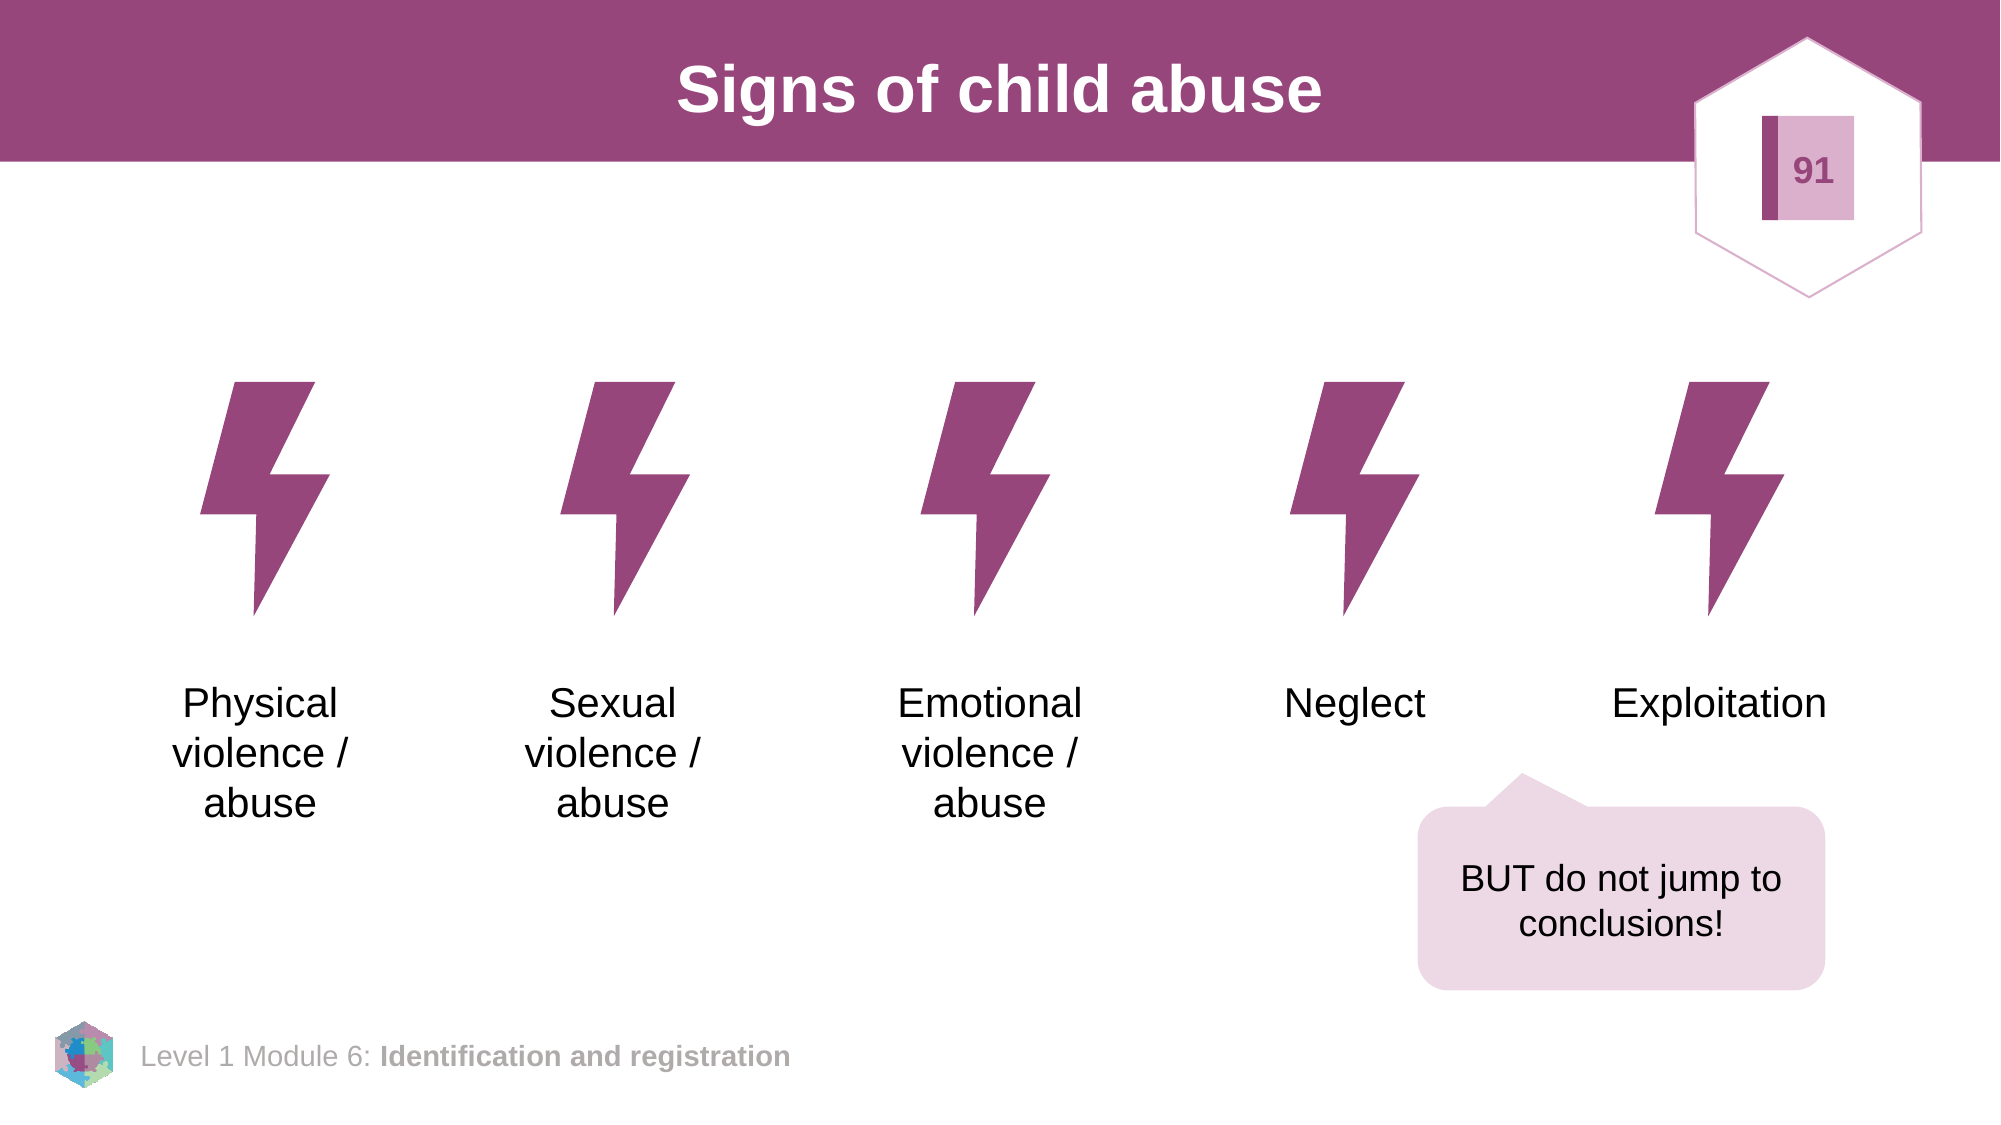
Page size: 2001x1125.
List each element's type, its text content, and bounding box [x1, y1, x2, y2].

text_box [1288, 380, 1422, 617]
text_box [198, 380, 332, 617]
text_box BUT do not jump to conclusions! [1416, 771, 1827, 992]
text_box Exploitation [1576, 668, 1863, 734]
text_box Emotional violence / abuse [847, 668, 1133, 834]
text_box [1677, 55, 1939, 280]
text_box Neglect [1211, 668, 1498, 734]
title Signs of child abuse [137, 19, 1863, 163]
text_box [919, 380, 1053, 617]
text_box Sexual violence / abuse [482, 668, 744, 834]
text_box Physical violence / abuse [117, 668, 404, 834]
text_box [1653, 380, 1787, 617]
text_box [558, 380, 692, 617]
picture [55, 1021, 113, 1088]
